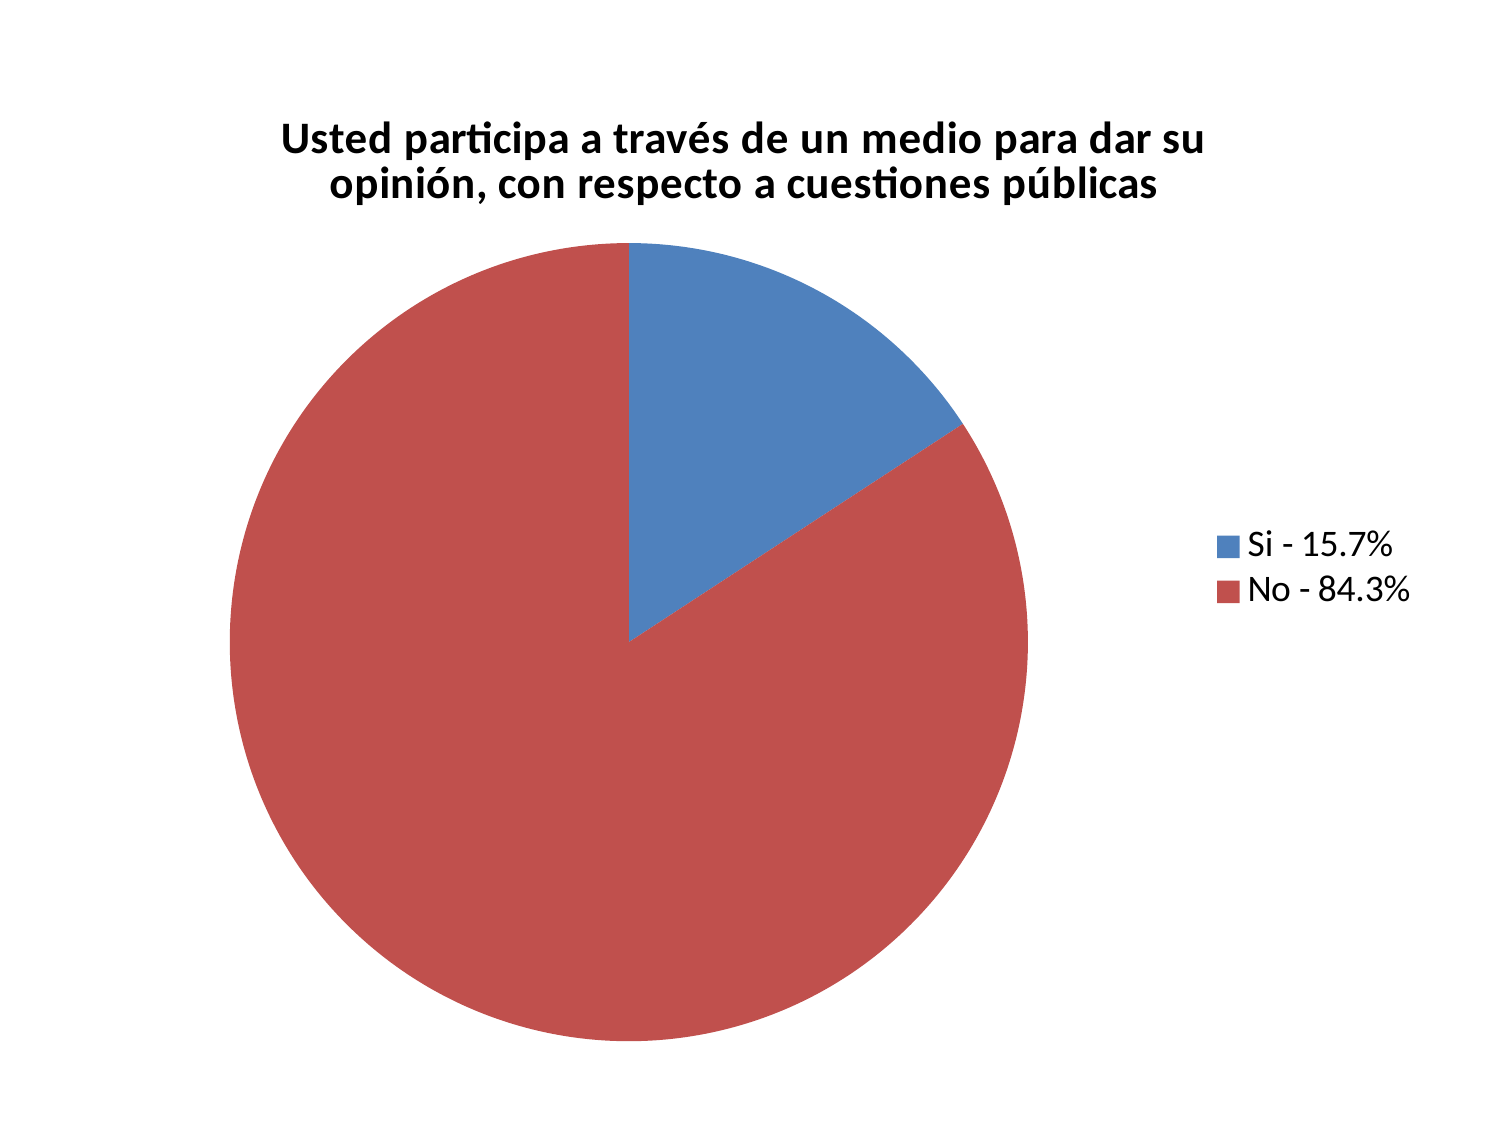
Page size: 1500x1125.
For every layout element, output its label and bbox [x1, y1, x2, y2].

chart [52, 77, 1436, 1062]
